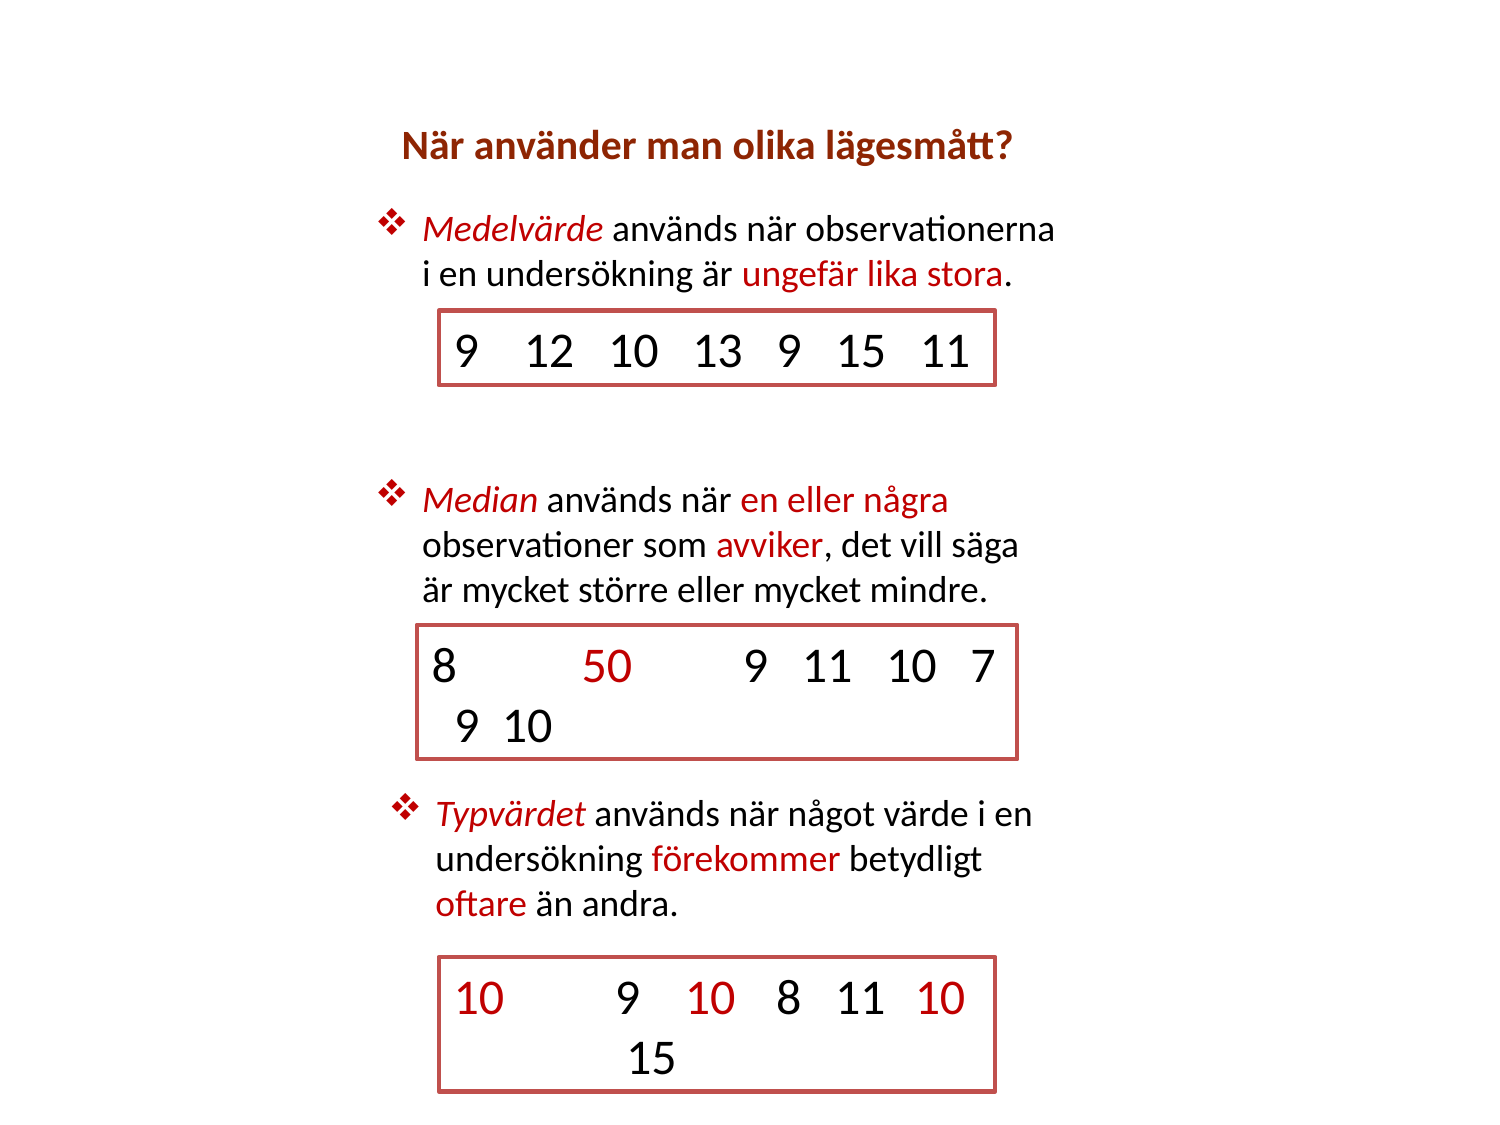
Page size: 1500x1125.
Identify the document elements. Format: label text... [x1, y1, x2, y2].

text_box Median används när en eller några observationer som avviker, det vill säga är mycket större eller mycket mindre. [360, 467, 1048, 618]
text_box Typvärdet används när något värde i en undersökning förekommer betydligt oftare än andra. [373, 782, 1061, 932]
text_box 10 9 10 8 11 10 15 [437, 955, 997, 1094]
text_box 8 50 9 11 10 7 9 10 [415, 623, 1019, 761]
text_box Medelvärde används när observationerna i en undersökning är ungefär lika stora. [360, 196, 1074, 302]
text_box 9 12 10 13 9 15 11 [437, 308, 997, 387]
text_box När använder man olika lägesmått? [386, 110, 1048, 176]
